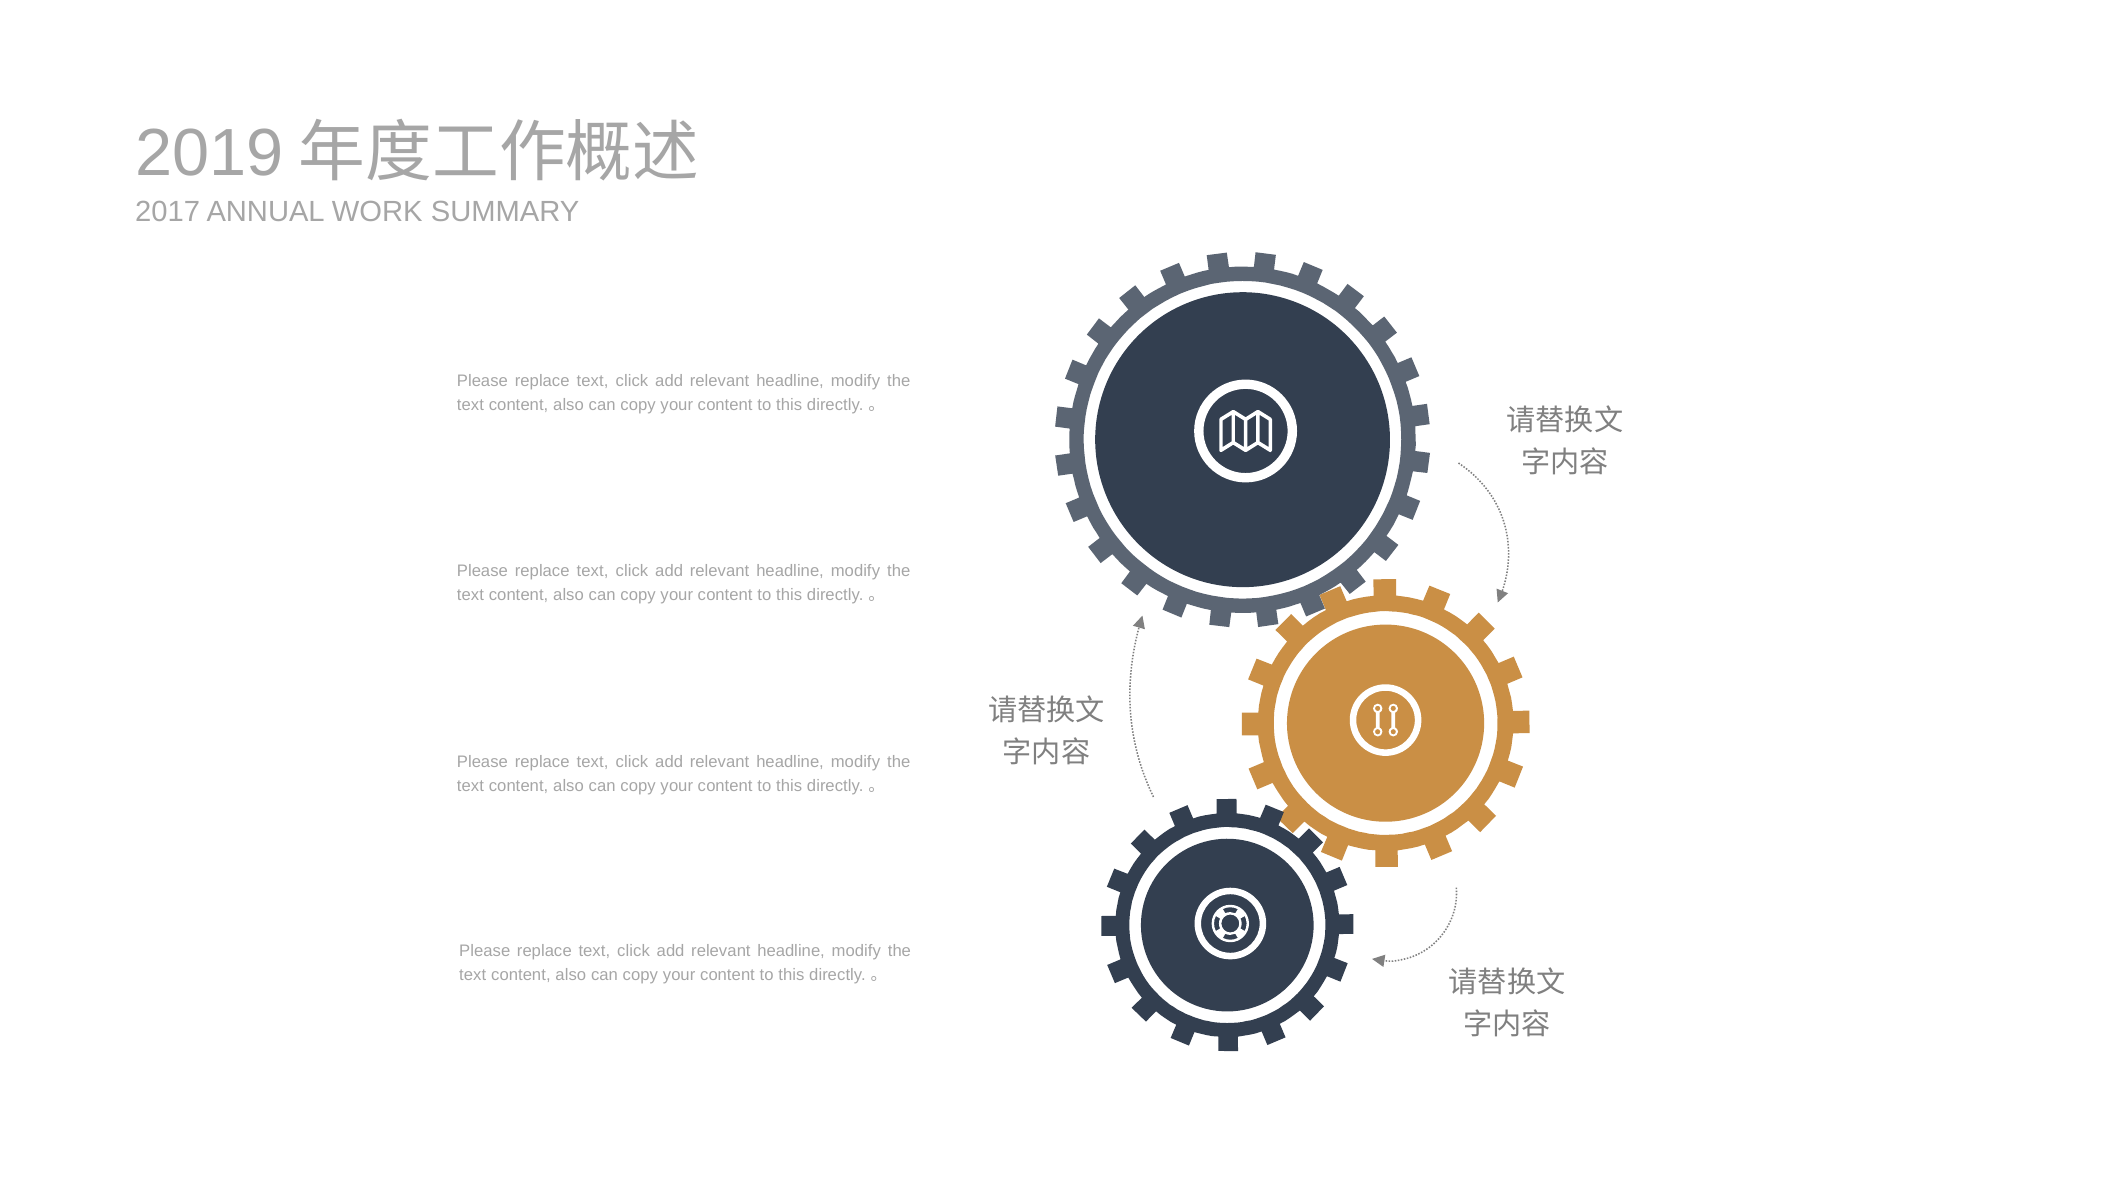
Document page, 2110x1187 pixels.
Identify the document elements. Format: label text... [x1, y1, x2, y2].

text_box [1194, 379, 1298, 483]
text_box 2019年度工作概述 [135, 108, 783, 189]
text_box 请替换文字内容 [1425, 947, 1589, 1032]
text_box Please replace text, click add relevant headline, modify the text content, also can copy your content to this directly.。 [439, 547, 896, 636]
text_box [896, 368, 1669, 902]
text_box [1194, 887, 1267, 960]
text_box Please replace text, click add relevant headline, modify the text content, also can copy your content to this directly.。 [444, 928, 939, 991]
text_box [1349, 684, 1422, 756]
text_box Please replace text, click add relevant headline, modify the text content, also can copy your content to this directly.。 [439, 357, 929, 446]
text_box Please replace text, click add relevant headline, modify the text content, also can copy your content to this directly.。 [439, 737, 896, 827]
text_box 2017 ANNUAL WORK SUMMARY [135, 191, 596, 227]
